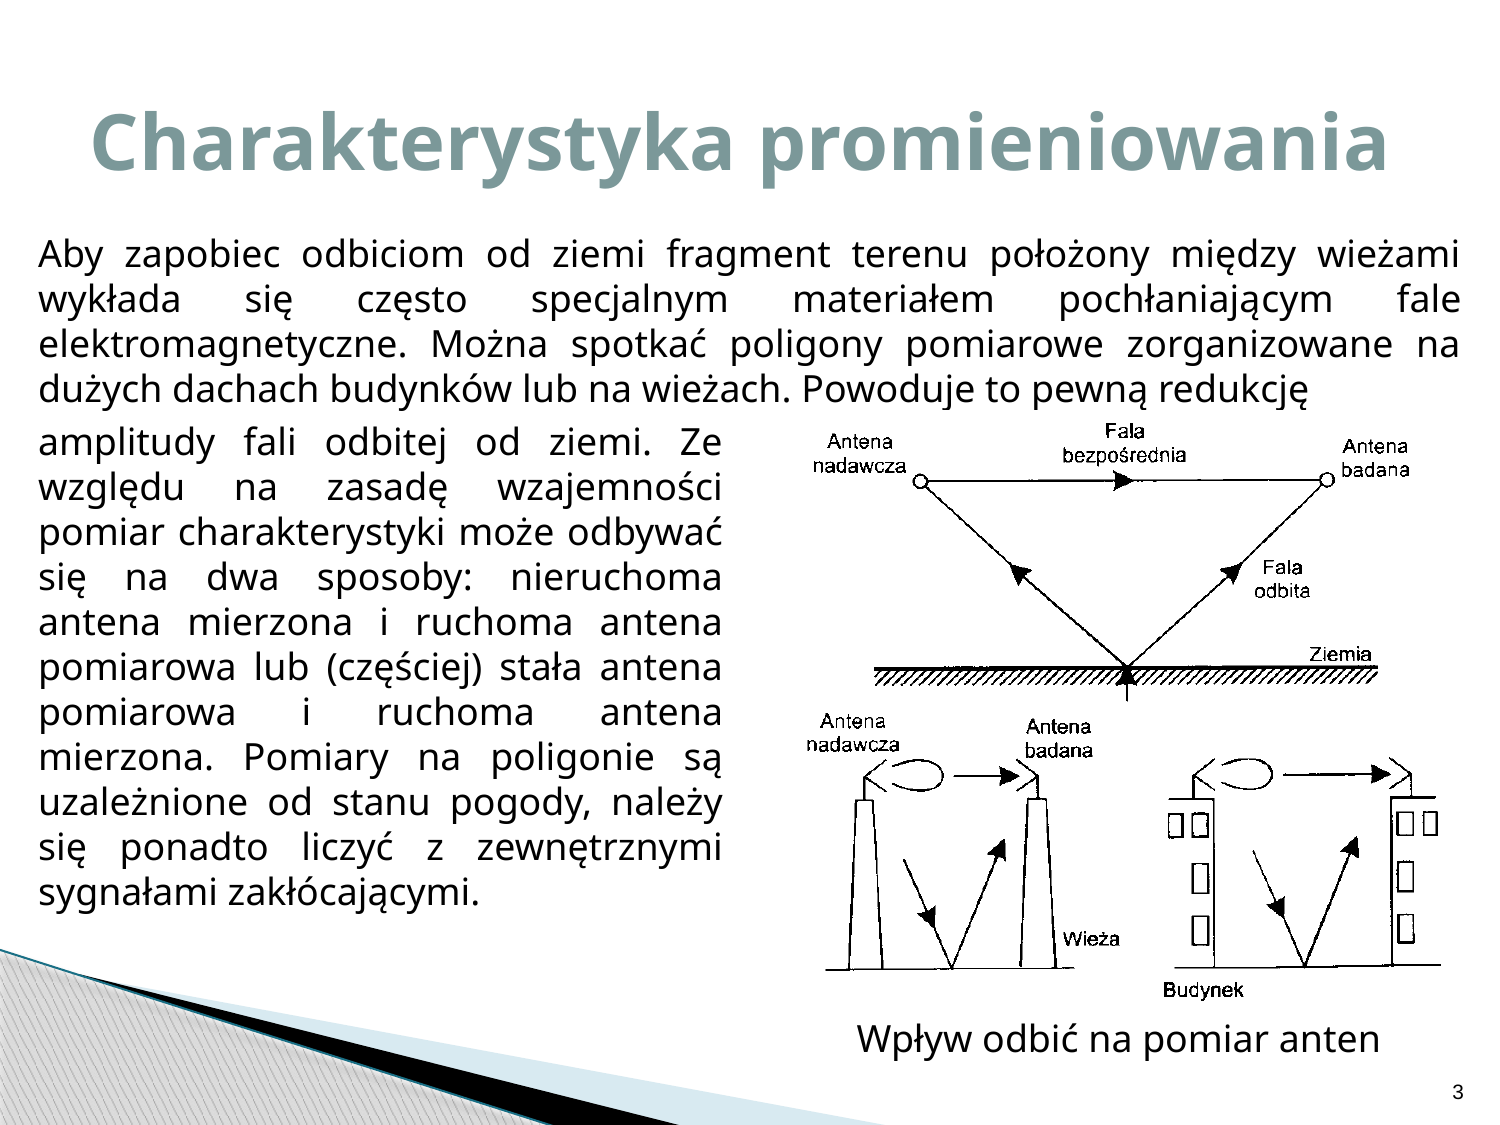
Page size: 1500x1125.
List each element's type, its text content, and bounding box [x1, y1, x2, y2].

slide_number 3 [1418, 1051, 1479, 1112]
text_box Wpływ odbić na pomiar anten [761, 1007, 1477, 1068]
text_box amplitudy fali odbitej od ziemi. Ze względu na zasadę wzajemności pomiar charakterystyki może odbywać się na dwa sposoby: nieruchoma antena mierzona i ruchoma antena pomiarowa lub (częściej) stała antena pomiarowa i ruchoma antena mierzona. Pomiary na poligonie są uzależnione od stanu pogody, należy się ponadto liczyć z zewnętrznymi sygnałami zakłócającymi. [23, 410, 739, 920]
picture [796, 409, 1466, 1009]
title Charakterystyka promieniowania [75, 45, 1425, 222]
text_box Aby zapobiec odbiciom od ziemi fragment terenu położony między wieżami wykłada się często specjalnym materiałem pochłaniają­cym fale elektromagnetyczne. Można spotkać poligony pomiarowe zorganizowane na dużych dachach budynków lub na wieżach. Powoduje to pewną redukcję [23, 222, 1477, 418]
